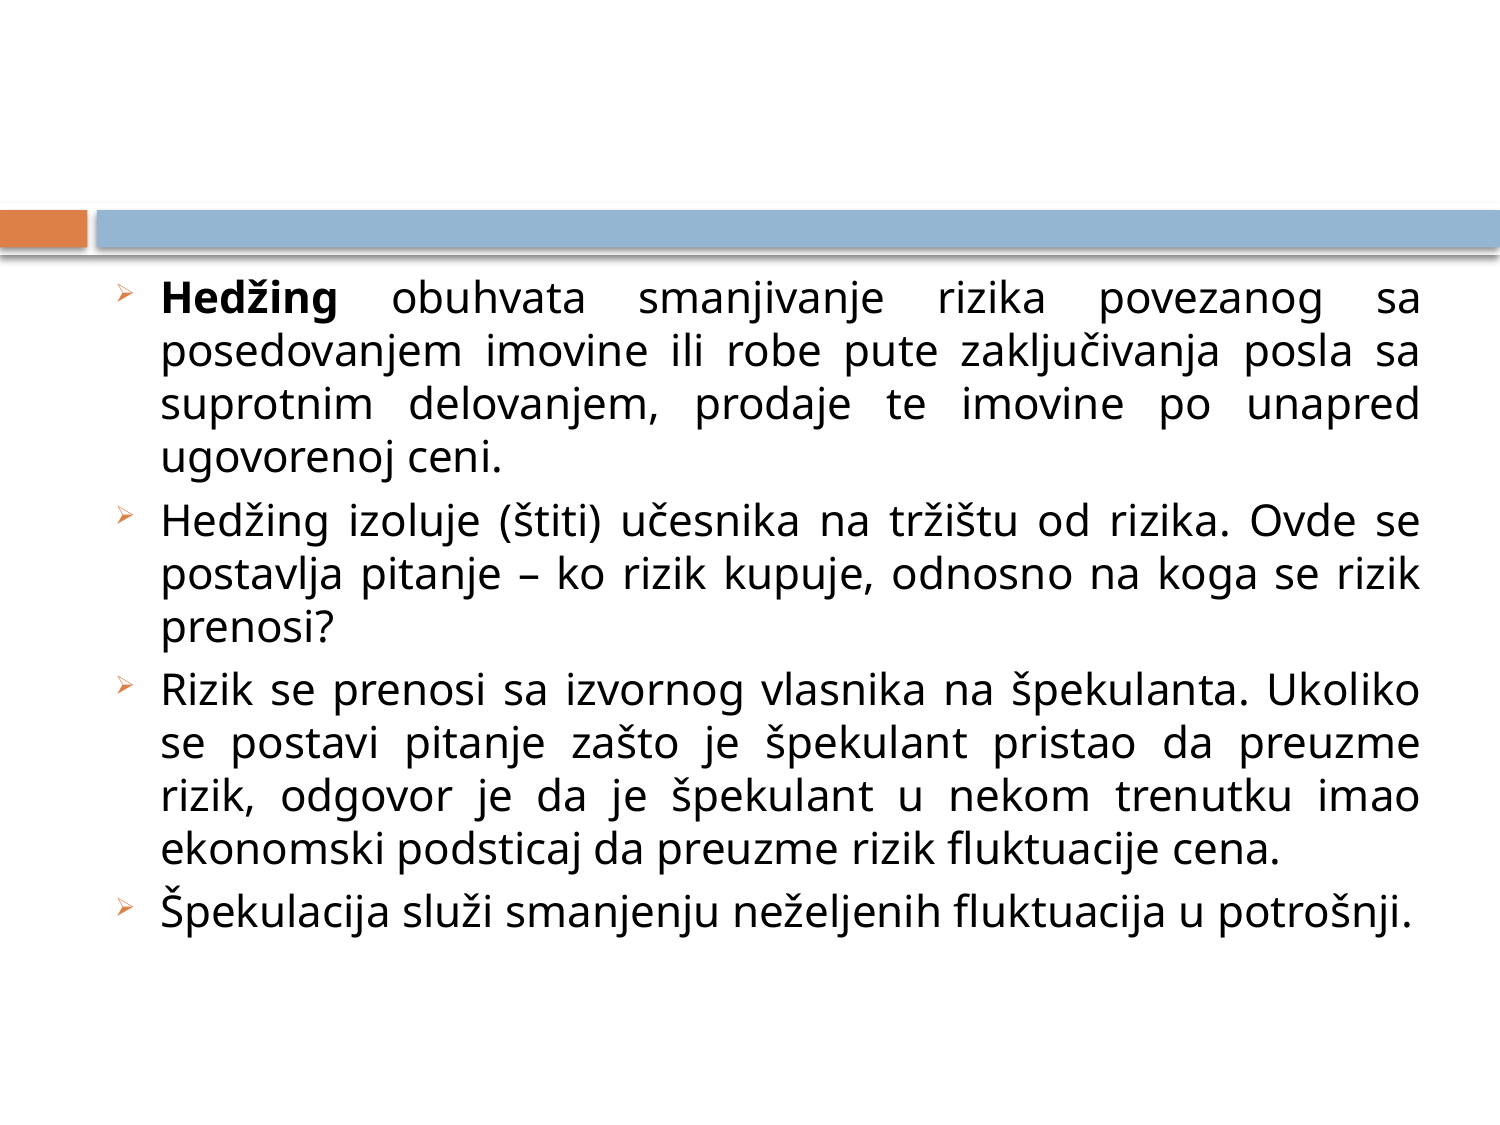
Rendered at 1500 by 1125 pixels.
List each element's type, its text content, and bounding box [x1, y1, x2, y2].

list Hedžing obuhvata smanjivanje rizika povezanog sa posedovanjem imovine ili robe pute zaključivanja posla sa suprotnim delovanjem, prodaje te imovine po unapred ugovorenoj ceni. Hedžing izoluje (štiti) učesnika na tržištu od rizika. Ovde se postavlja pitanje – ko rizik kupuje, odnosno na koga se rizik prenosi? Rizik se prenosi sa izvornog vlasnika na špekulanta. Ukoliko se postavi pitanje zašto je špekulant pristao da preuzme rizik, odgovor je da je špekulant u nekom trenutku imao ekonomski podsticaj da preuzme rizik fluktuacije cena. Špekulacija služi smanjenju neželjenih fluktuacija u potrošnji. [100, 262, 1438, 1000]
